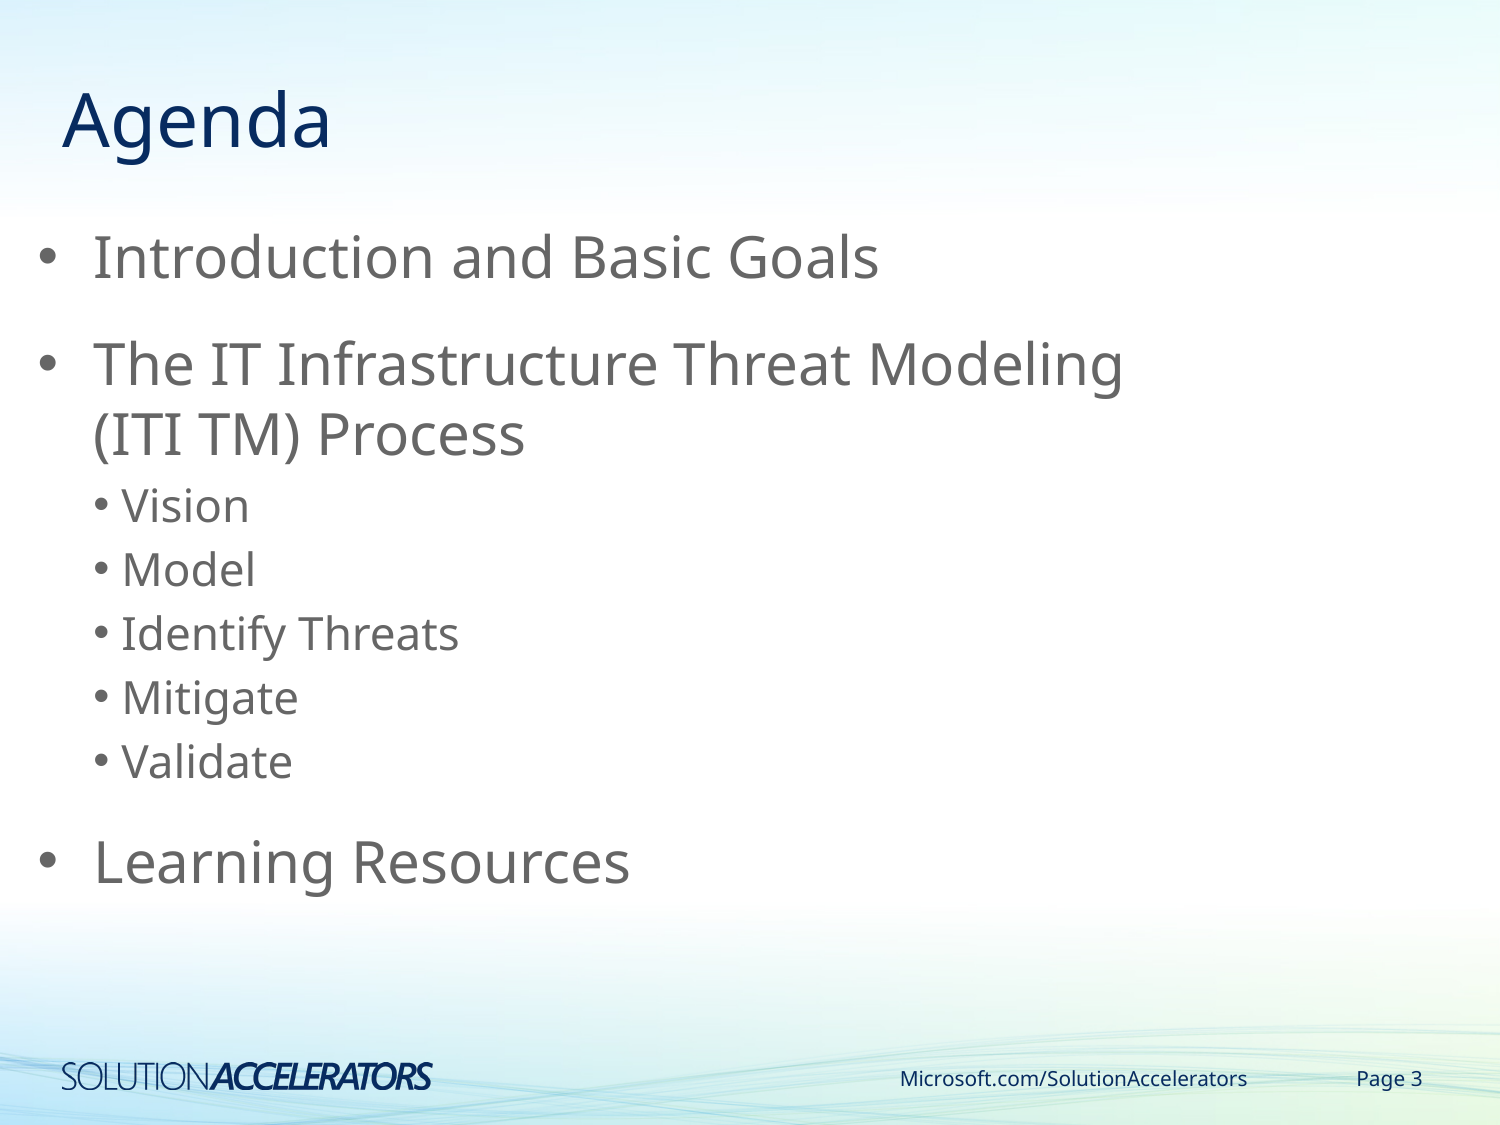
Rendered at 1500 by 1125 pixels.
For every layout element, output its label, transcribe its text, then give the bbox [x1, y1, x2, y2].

picture [0, 0, 1500, 1125]
slide_number Page 3 [1287, 1050, 1438, 1110]
footer Microsoft.com/SolutionAccelerators [787, 1050, 1263, 1110]
title Agenda [62, 37, 1438, 163]
list Introduction and Basic Goals The IT Infrastructure Threat Modeling (ITI TM) Process Vision Model Identify Threats Mitigate Validate Learning Resources [37, 220, 1438, 963]
